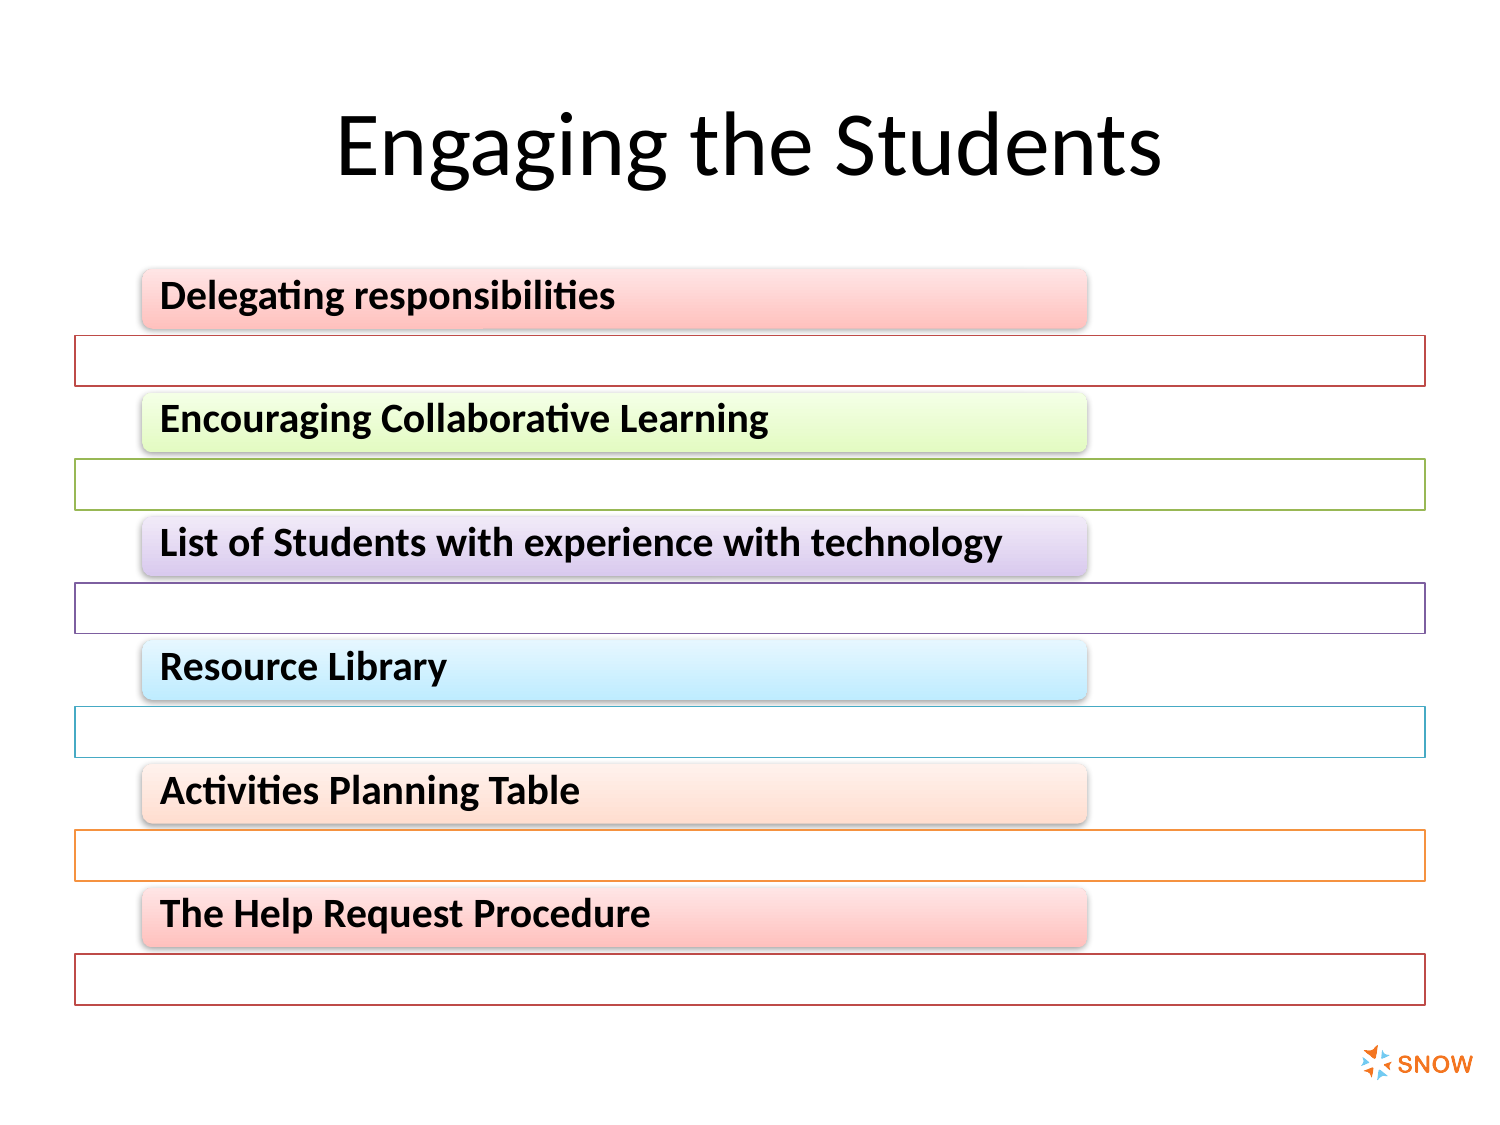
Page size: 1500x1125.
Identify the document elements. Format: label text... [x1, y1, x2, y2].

title Engaging the Students [75, 45, 1425, 233]
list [74, 262, 1426, 1006]
picture [1340, 1012, 1500, 1125]
